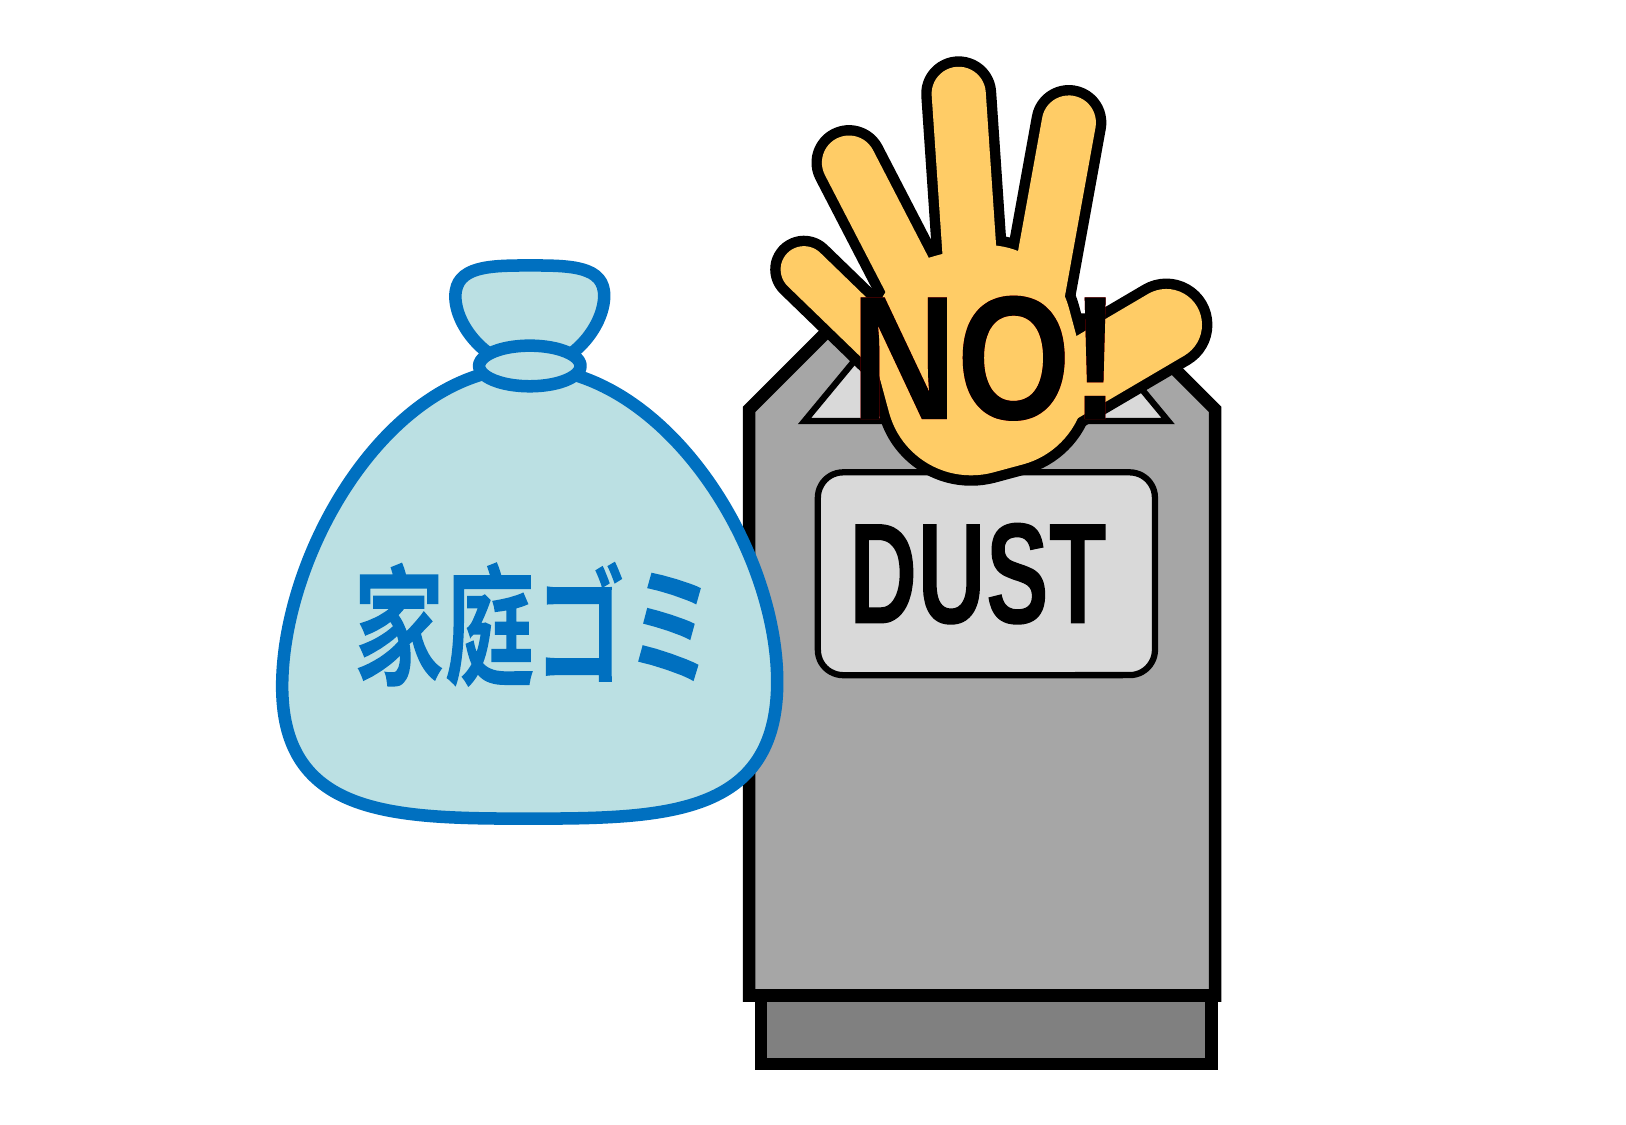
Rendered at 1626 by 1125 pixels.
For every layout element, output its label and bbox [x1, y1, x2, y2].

text_box [282, 66, 1216, 1065]
